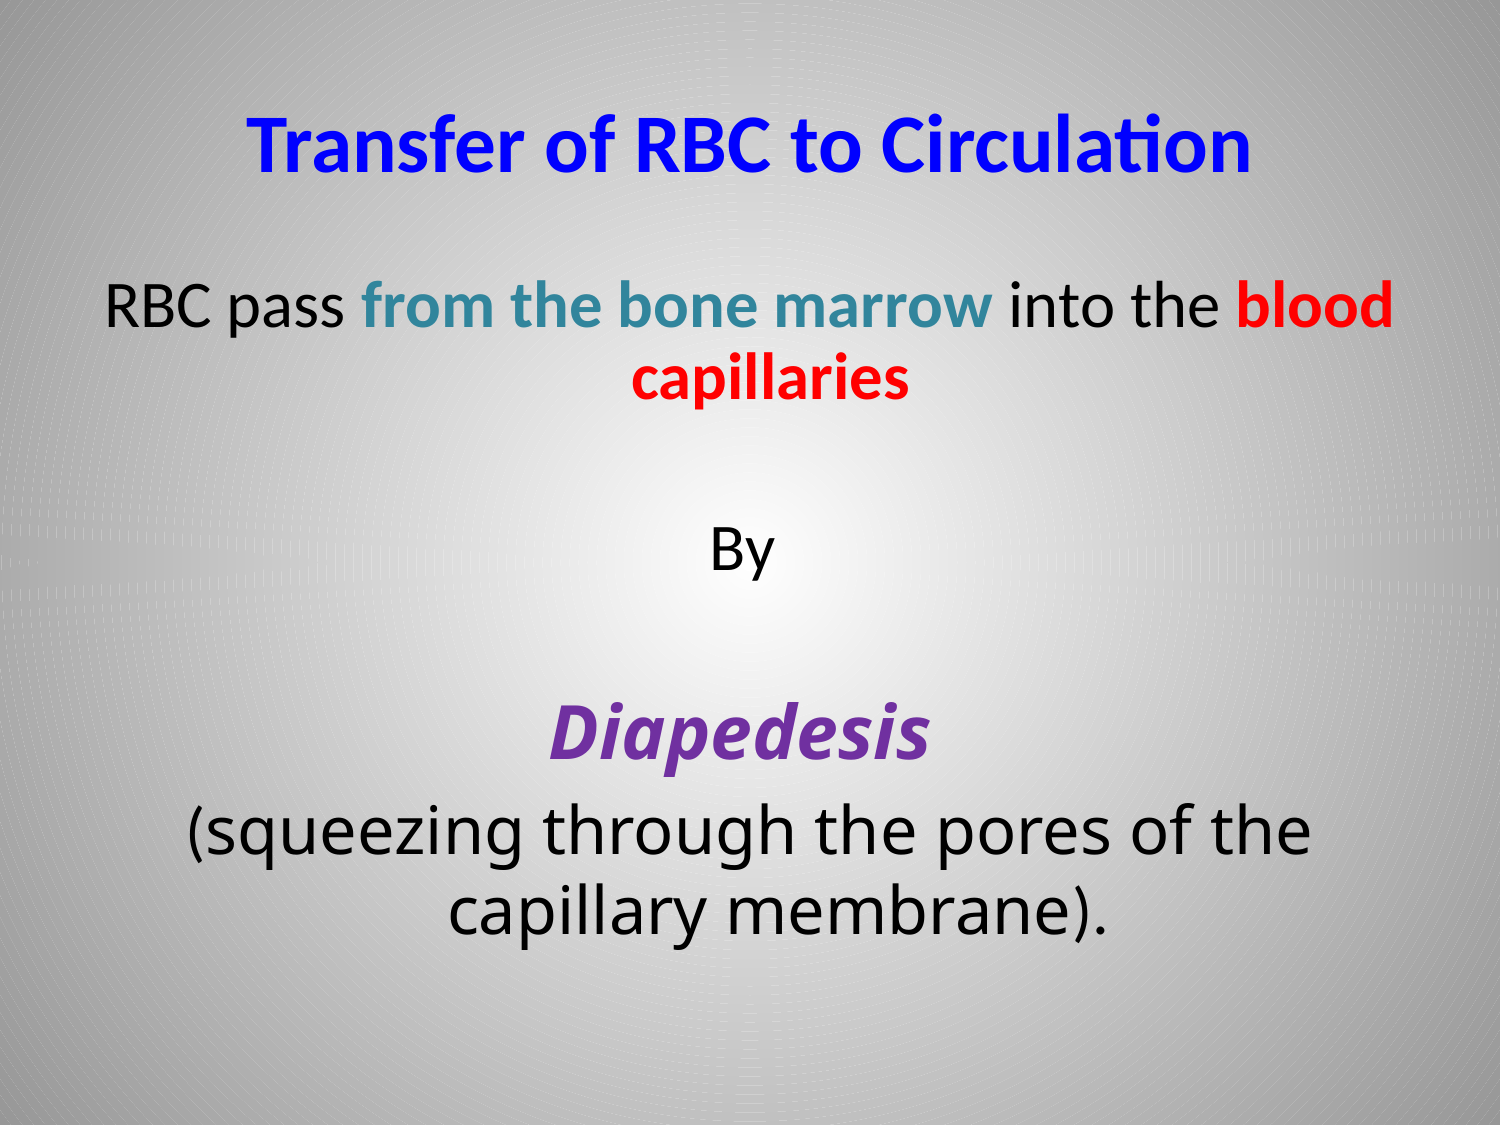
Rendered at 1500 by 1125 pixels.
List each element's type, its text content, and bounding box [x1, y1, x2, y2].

list RBC pass from the bone marrow into the blood capillaries By Diapedesis (squeezing through the pores of the capillary membrane). [75, 262, 1425, 1005]
title Transfer of RBC to Circulation [75, 45, 1425, 233]
